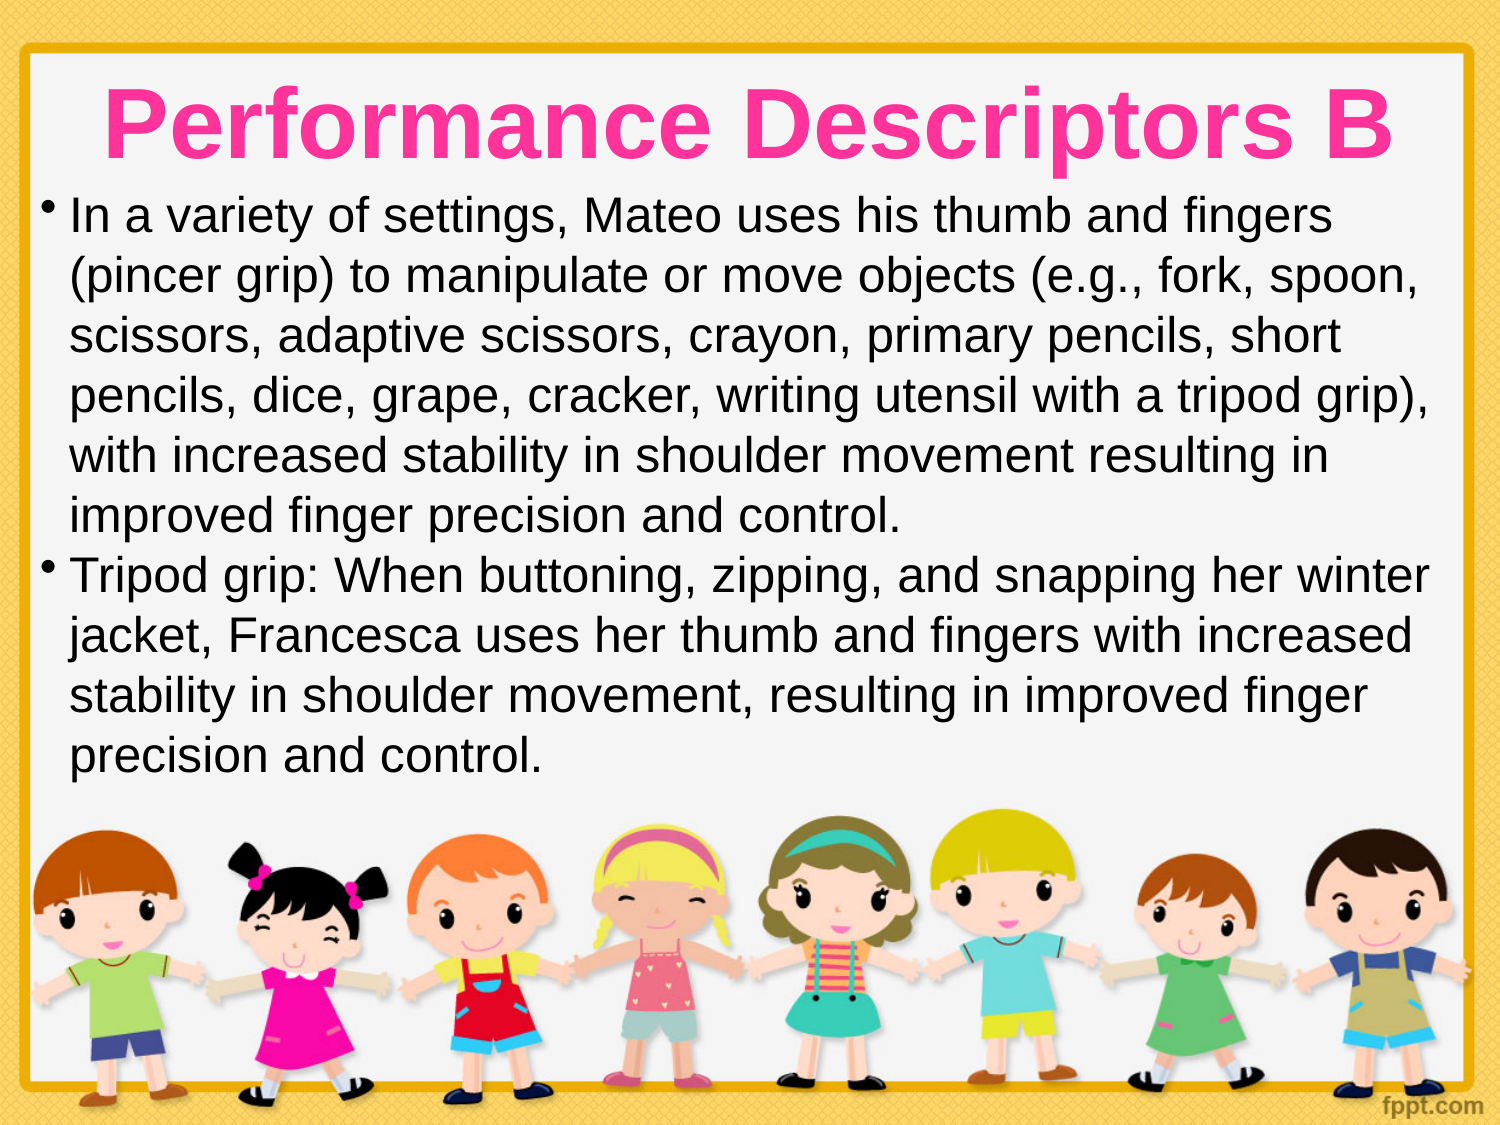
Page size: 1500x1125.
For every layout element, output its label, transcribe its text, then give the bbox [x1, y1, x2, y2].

title Performance Descriptors B [75, 24, 1425, 174]
list In a variety of settings, Mateo uses his thumb and fingers (pincer grip) to manipulate or move objects (e.g., fork, spoon, scissors, adaptive scissors, crayon, primary pencils, short pencils, dice, grape, cracker, writing utensil with a tripod grip), with increased stability in shoulder movement resulting in improved finger precision and control. Tripod grip: When buttoning, zipping, and snapping her winter jacket, Francesca uses her thumb and fingers with increased stability in shoulder movement, resulting in improved finger precision and control. [24, 174, 1475, 1005]
picture [0, 0, 1500, 1125]
